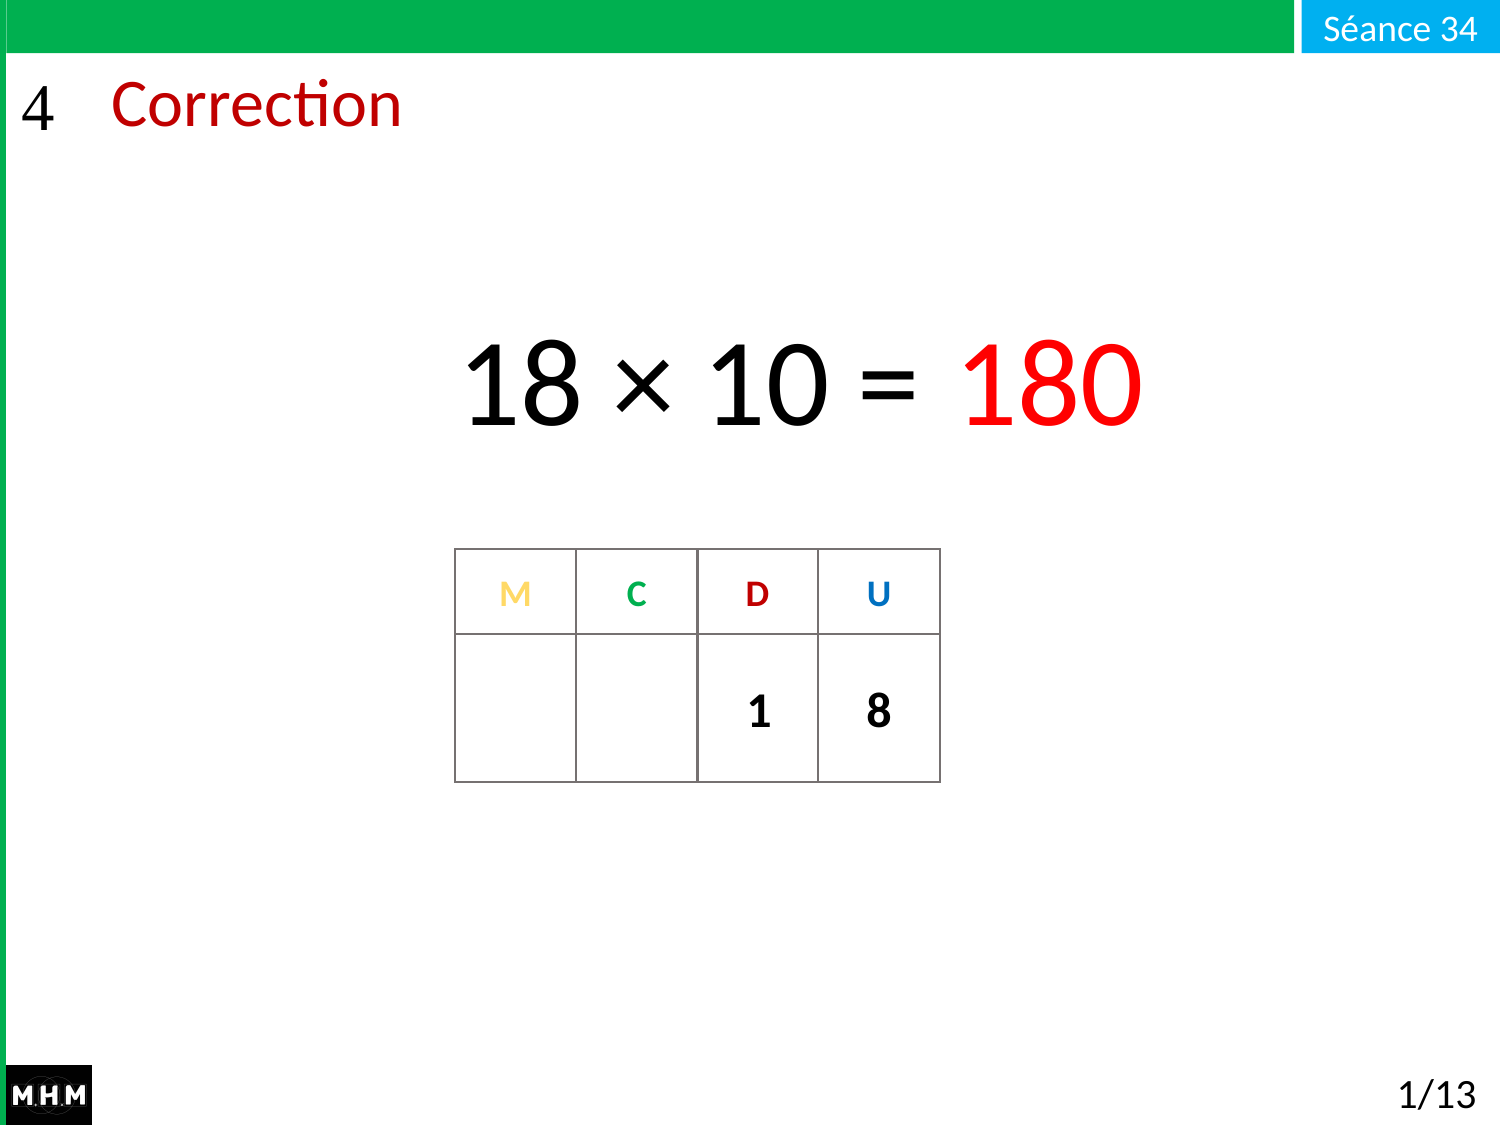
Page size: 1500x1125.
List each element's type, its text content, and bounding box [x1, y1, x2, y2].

title Correction [96, 60, 1391, 150]
text_box U [817, 548, 941, 633]
text_box [577, 633, 697, 783]
text_box 180 [939, 292, 1282, 458]
text_box C [577, 548, 699, 633]
text_box 18 × 10 = [442, 292, 939, 458]
list 1/13 [1373, 1064, 1500, 1125]
text_box [454, 633, 577, 783]
text_box 8 [817, 633, 941, 783]
text_box 1 [697, 633, 817, 783]
text_box M [454, 548, 577, 633]
text_box D [699, 548, 817, 633]
picture [6, 1065, 92, 1125]
